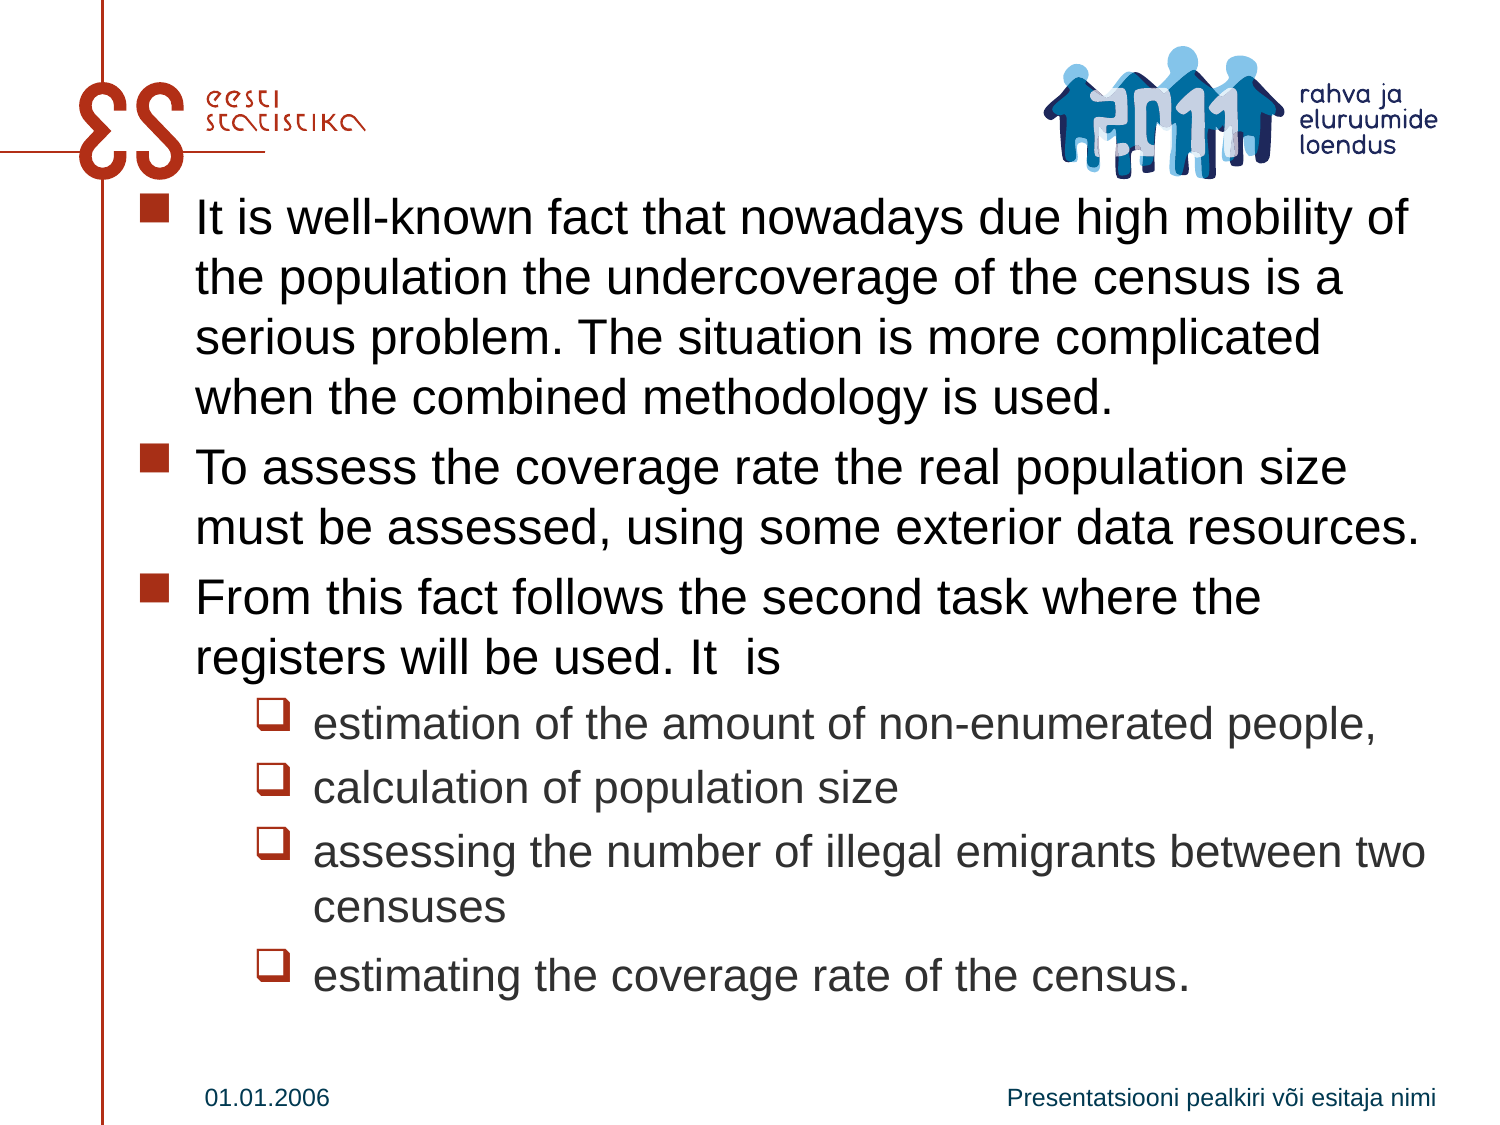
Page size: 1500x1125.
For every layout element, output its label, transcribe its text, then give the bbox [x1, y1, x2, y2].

footer 01.01.2006 [204, 1087, 680, 1125]
list It is well-known fact that nowadays due high mobility of the population the undercoverage of the census is a serious problem. The situation is more complicated when the combined methodology is used. To assess the coverage rate the real population size must be assessed, using some exterior data resources. From this fact follows the second task where the registers will be used. It is estimation of the amount of non-enumerated people, calculation of population size assessing the number of illegal emigrants between two censuses estimating the coverage rate of the census. [135, 184, 1438, 1051]
